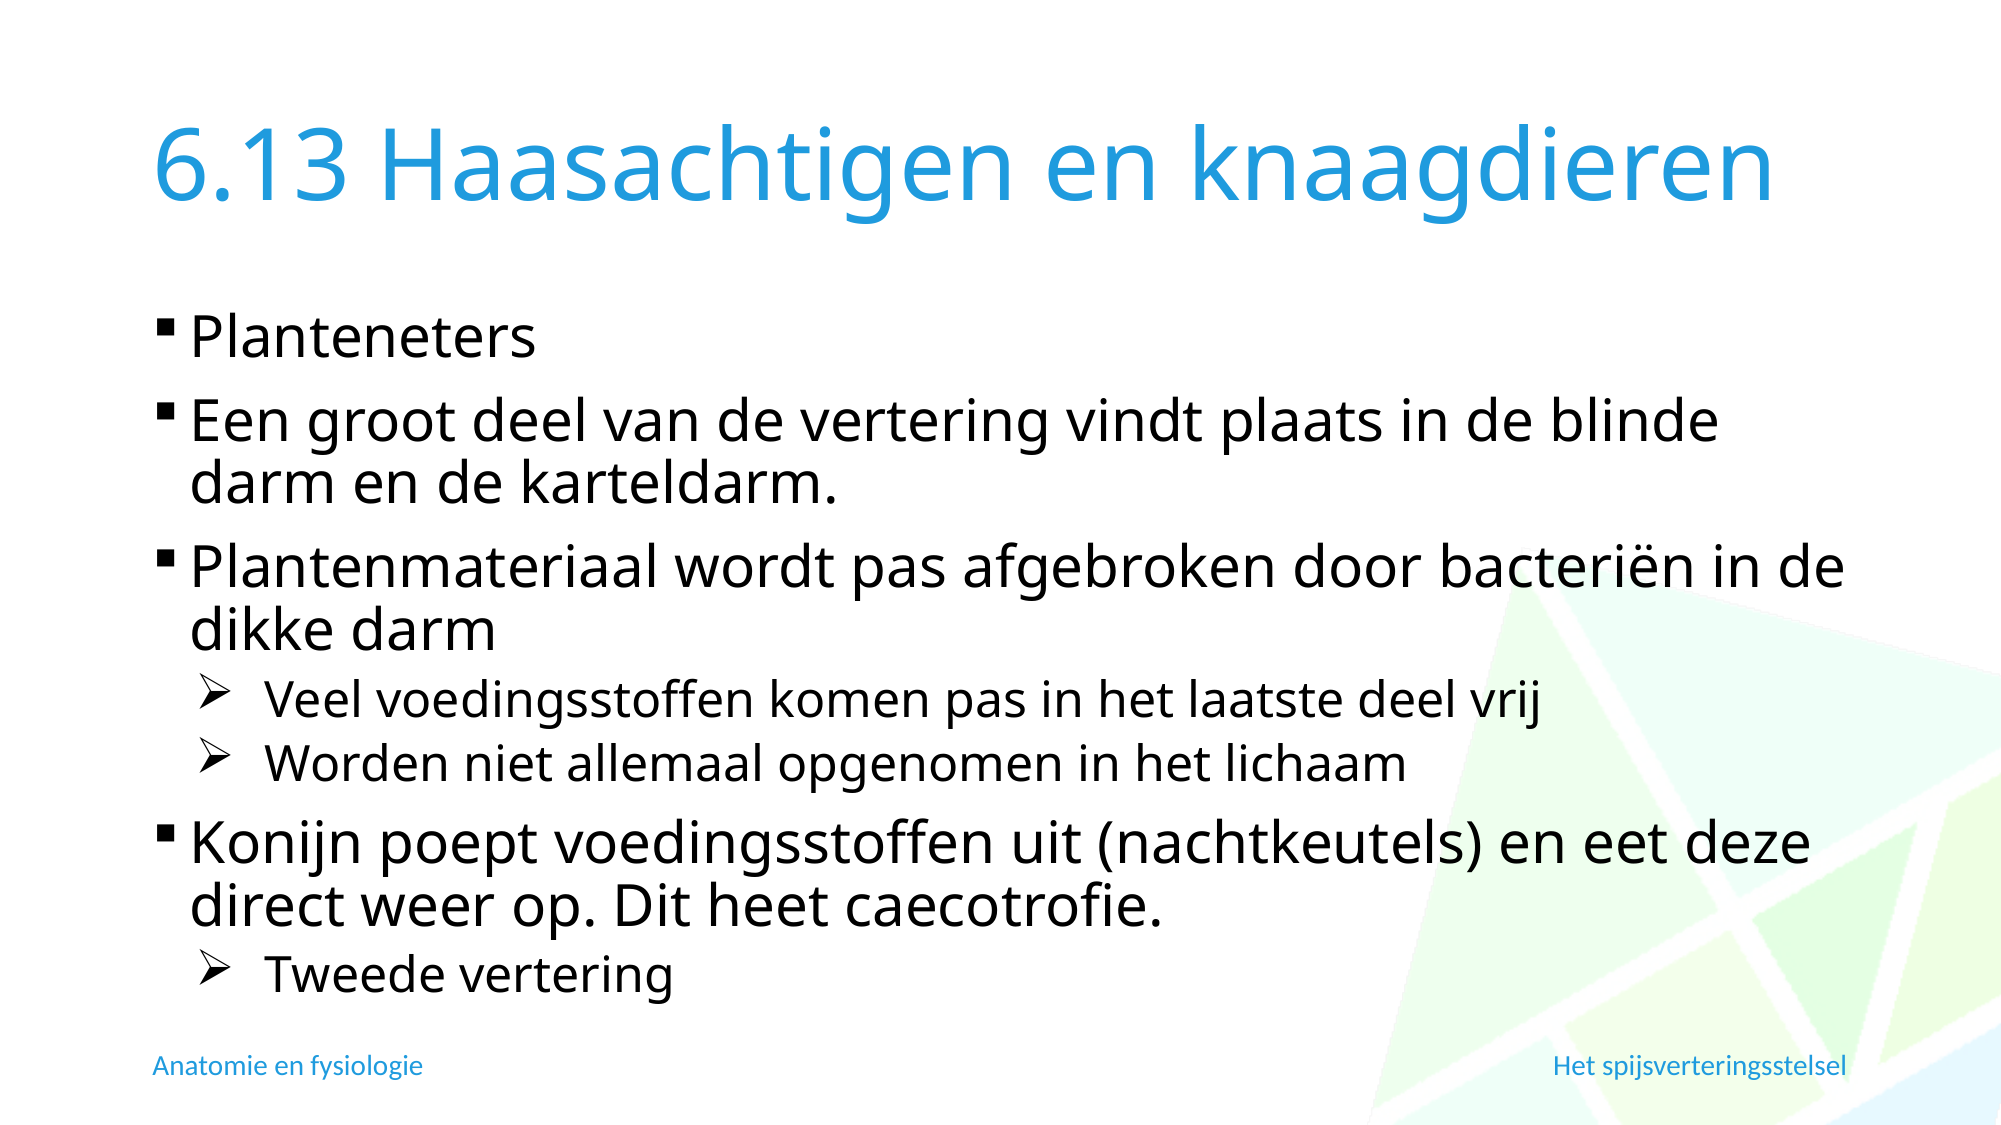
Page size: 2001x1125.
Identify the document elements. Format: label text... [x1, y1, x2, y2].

title 6.13 Haasachtigen en knaagdieren [137, 59, 1863, 278]
list Anatomie en fysiologie [137, 1042, 588, 1103]
list Planteneters Een groot deel van de vertering vindt plaats in de blinde darm en de karteldarm. Plantenmateriaal wordt pas afgebroken door bacteriën in de dikke darm Veel voedingsstoffen komen pas in het laatste deel vrij Worden niet allemaal opgenomen in het lichaam Konijn poept voedingsstoffen uit (nachtkeutels) en eet deze direct weer op. Dit heet caecotrofie. Tweede vertering [137, 299, 1863, 1014]
list Het spijsverteringsstelsel [1412, 1042, 1863, 1103]
